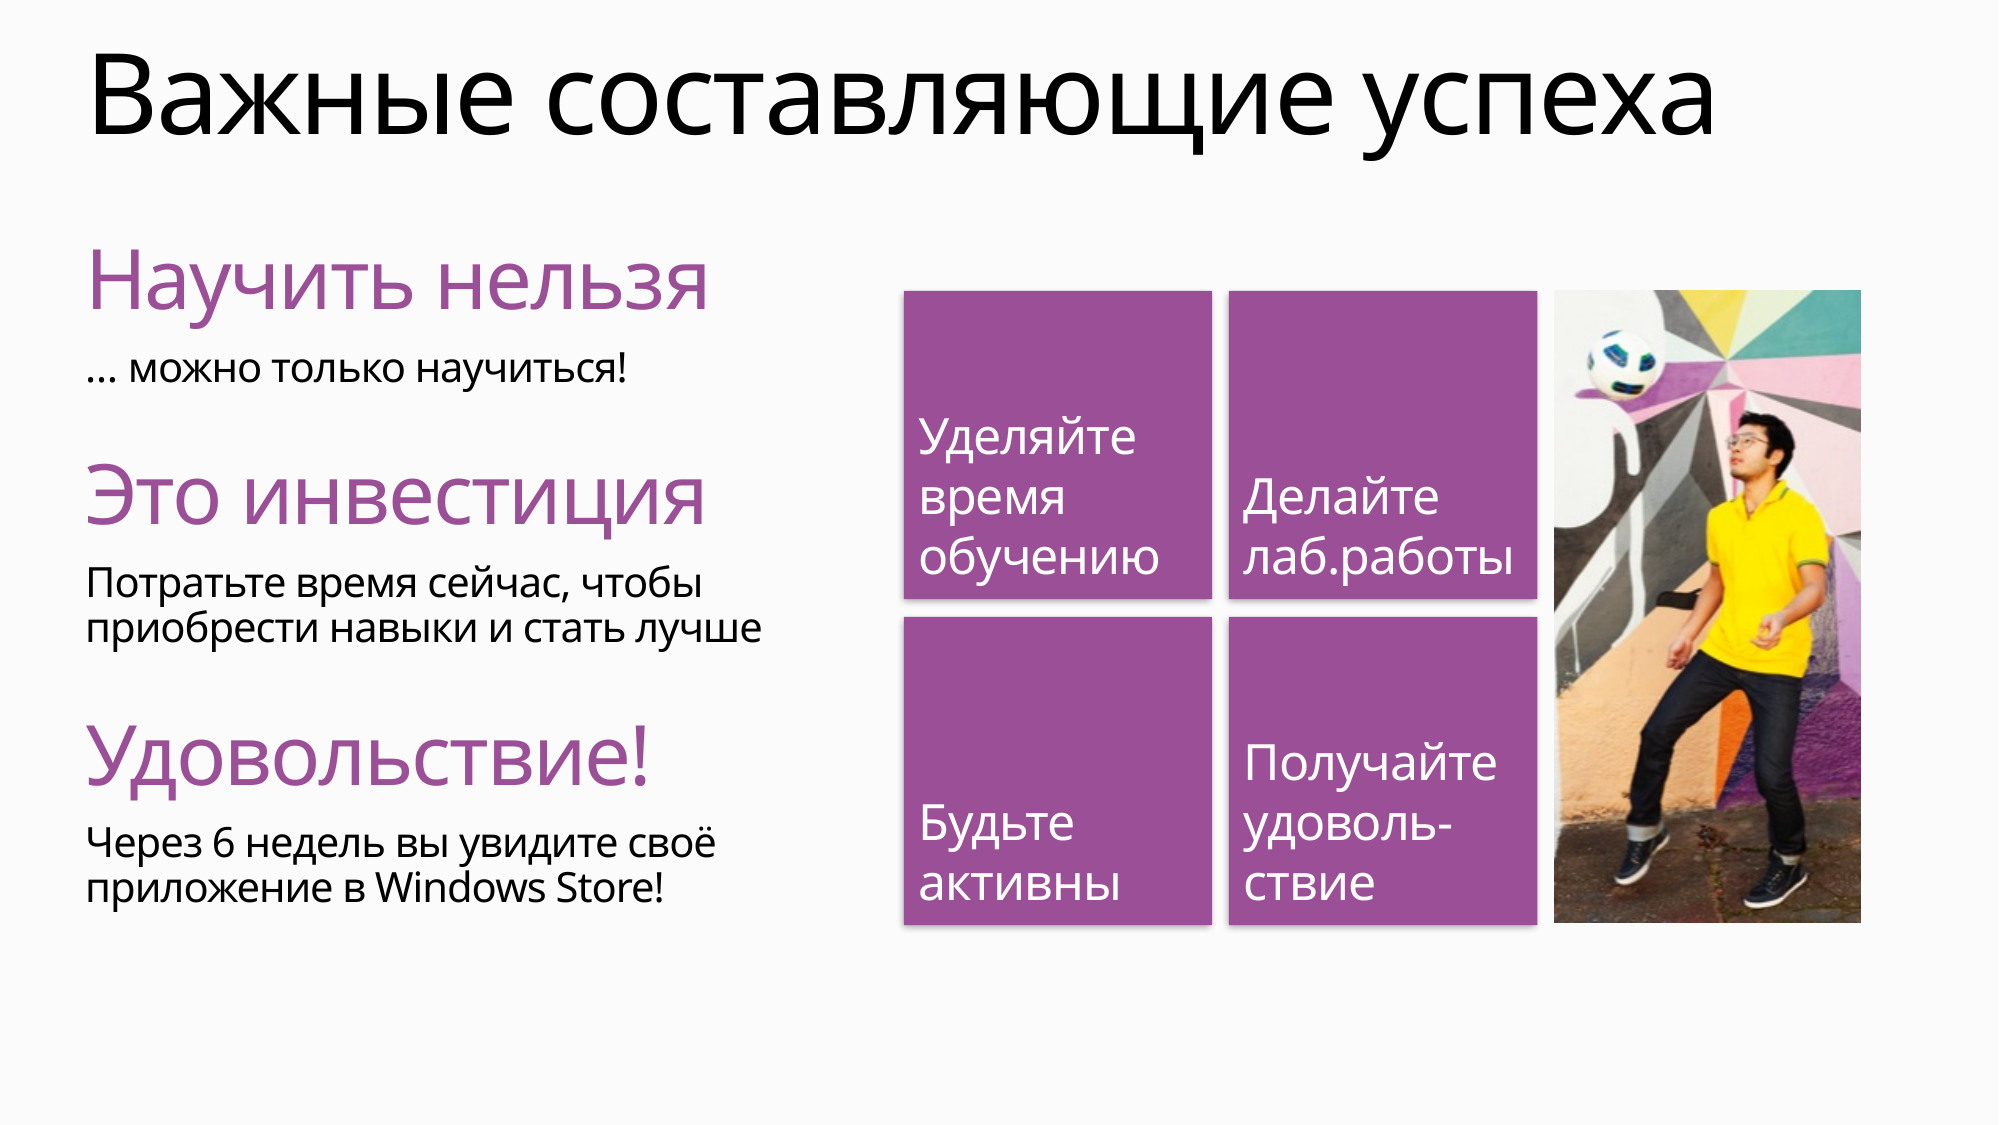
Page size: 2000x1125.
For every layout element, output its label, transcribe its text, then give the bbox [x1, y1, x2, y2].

title Важные составляющие успеха [85, 37, 1914, 161]
text_box Делайте лаб.работы [1228, 290, 1538, 600]
picture [1554, 290, 1862, 924]
text_box Уделяйте время обучению [903, 290, 1213, 600]
text_box Будьте активны [903, 616, 1213, 926]
list Научить нельзя … можно только научиться! Это инвестиция Потратьте время сейчас, чтобы приобрести навыки и стать лучше Удовольствие! Через 6 недель вы увидите своё приложение в Windows Store! [85, 237, 1914, 973]
text_box Получайте удоволь-ствие [1228, 616, 1538, 926]
